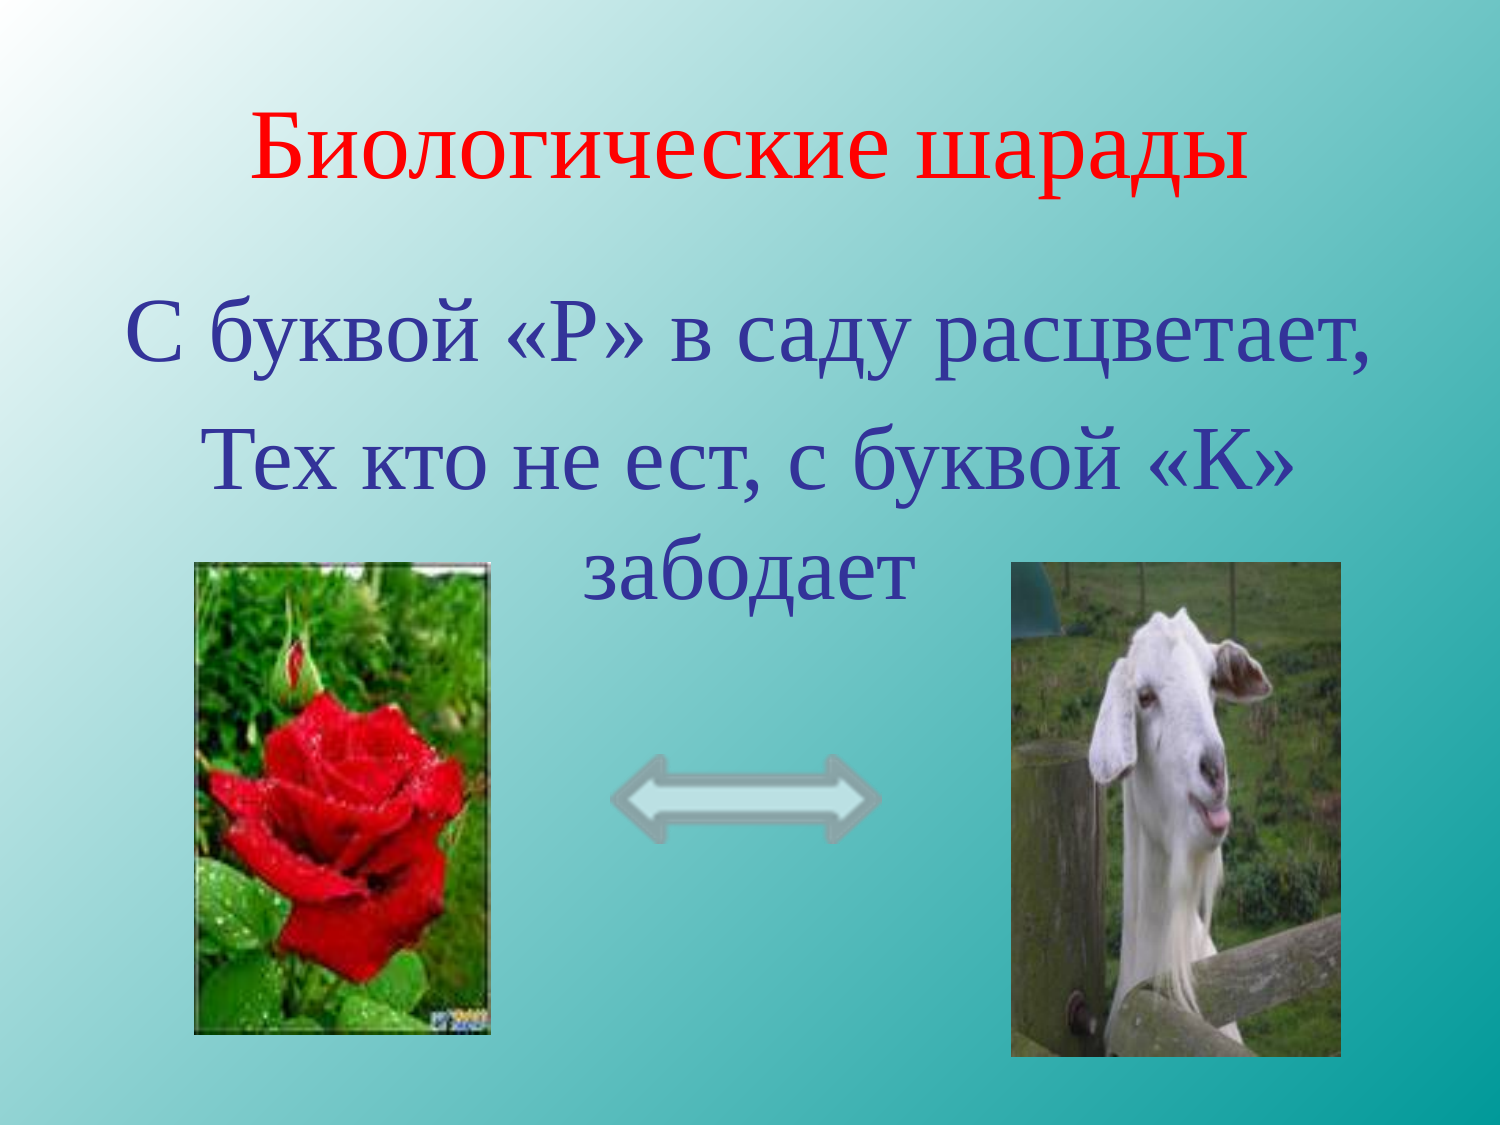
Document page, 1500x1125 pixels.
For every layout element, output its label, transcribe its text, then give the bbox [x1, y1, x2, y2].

title Биологические шарады [74, 44, 1426, 233]
list С буквой «Р» в саду расцветает, Тех кто не ест, с буквой «К» забодает [74, 262, 1426, 669]
picture [194, 562, 491, 1036]
picture [610, 753, 882, 844]
picture [1011, 562, 1341, 1057]
